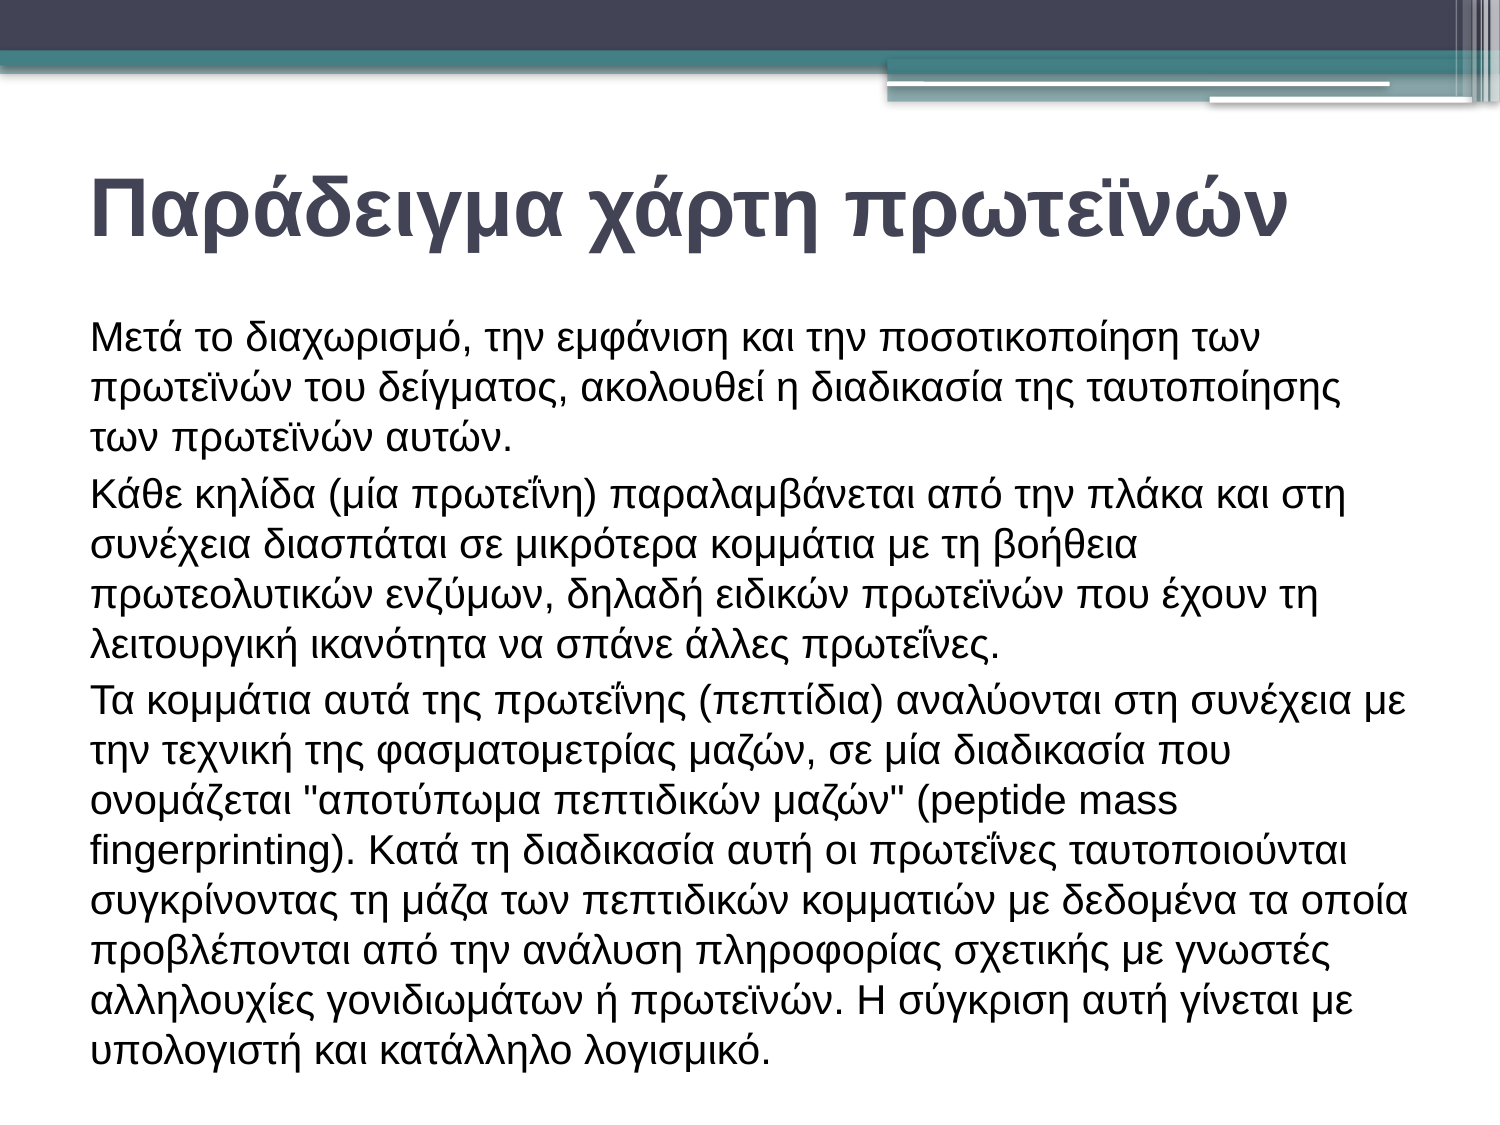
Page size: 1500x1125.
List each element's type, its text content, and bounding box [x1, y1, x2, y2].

title Παράδειγμα χάρτη πρωτεϊνών [75, 115, 1425, 291]
list Μετά το διαχωρισμό, την εμφάνιση και την ποσοτικοποίηση των πρωτεϊνών του δείγματος, ακολουθεί η διαδικασία της ταυτοποίησης των πρωτεϊνών αυτών. Κάθε κηλίδα (μία πρωτεΐνη) παραλαμβάνεται από την πλάκα και στη συνέχεια διασπάται σε μικρότερα κομμάτια με τη βοήθεια πρωτεολυτικών ενζύμων, δηλαδή ειδικών πρωτεϊνών που έχουν τη λειτουργική ικανότητα να σπάνε άλλες πρωτεΐνες. Τα κομμάτια αυτά της πρωτεΐνης (πεπτίδια) αναλύονται στη συνέχεια με την τεχνική της φασματομετρίας μαζών, σε μία διαδικασία που ονομάζεται "αποτύπωμα πεπτιδικών μαζών" (peptide mass fingerprinting). Κατά τη διαδικασία αυτή οι πρωτεΐνες ταυτοποιούνται συγκρίνοντας τη μάζα των πεπτιδικών κομματιών με δεδομένα τα οποία προβλέπονται από την ανάλυση πληροφορίας σχετικής με γνωστές αλληλουχίες γονιδιωμάτων ή πρωτεϊνών. Η σύγκριση αυτή γίνεται με υπολογιστή και κατάλληλο λογισμικό. [75, 302, 1425, 1079]
